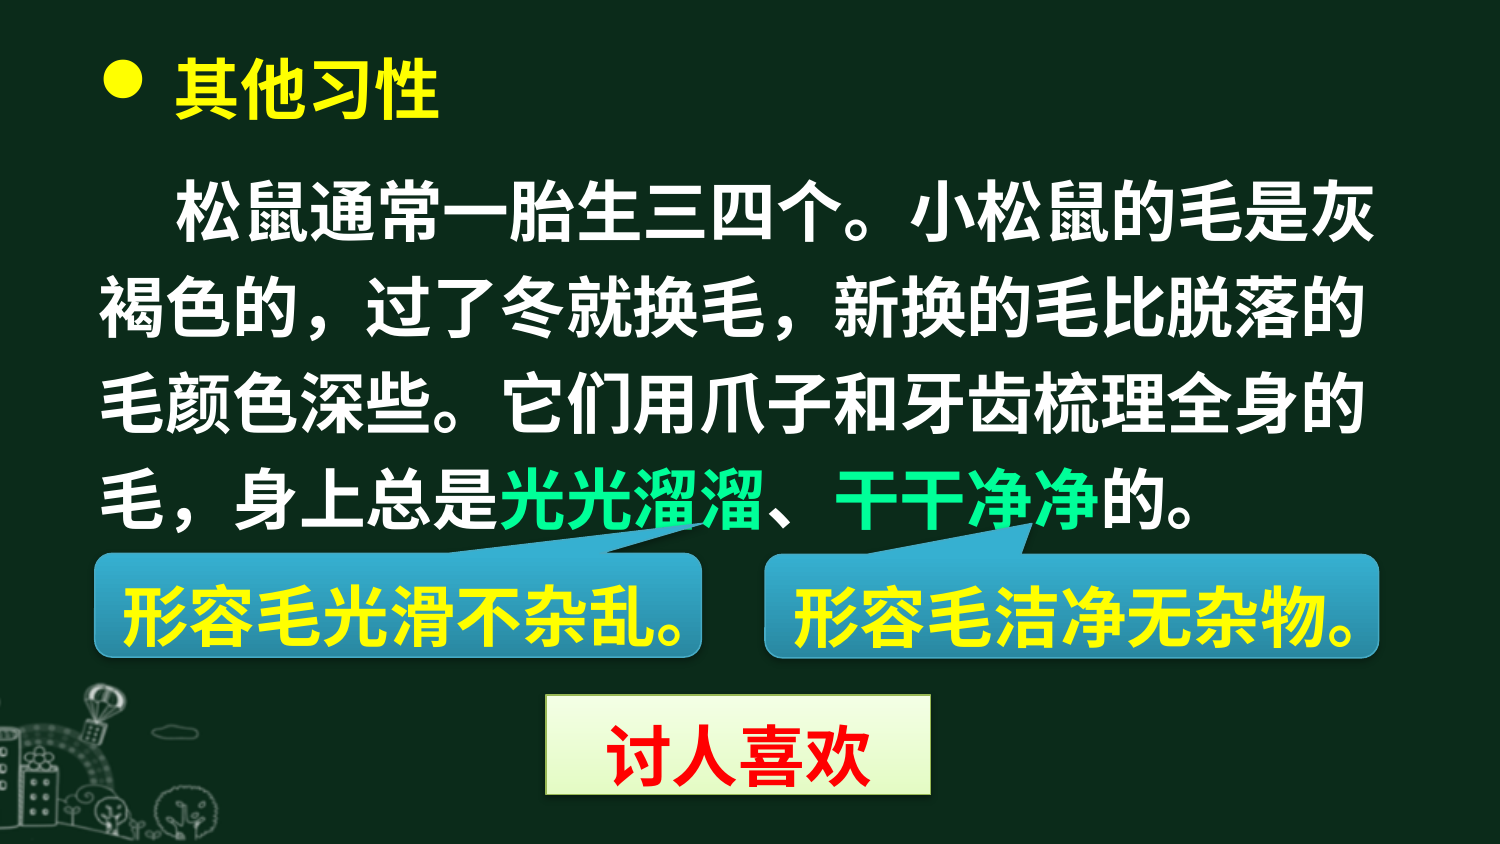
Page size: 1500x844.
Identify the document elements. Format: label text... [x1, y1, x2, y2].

picture [0, 0, 1500, 844]
text_box 讨人喜欢 [545, 694, 931, 795]
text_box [764, 547, 1379, 665]
text_box 其他习性 [84, 40, 508, 135]
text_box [94, 546, 702, 664]
text_box 松鼠通常一胎生三四个。小松鼠的毛是灰褐色的，过了冬就换毛，新换的毛比脱落的毛颜色深些。它们用爪子和牙齿梳理全身的毛，身上总是光光溜溜、干干净净的。 [84, 146, 1393, 545]
